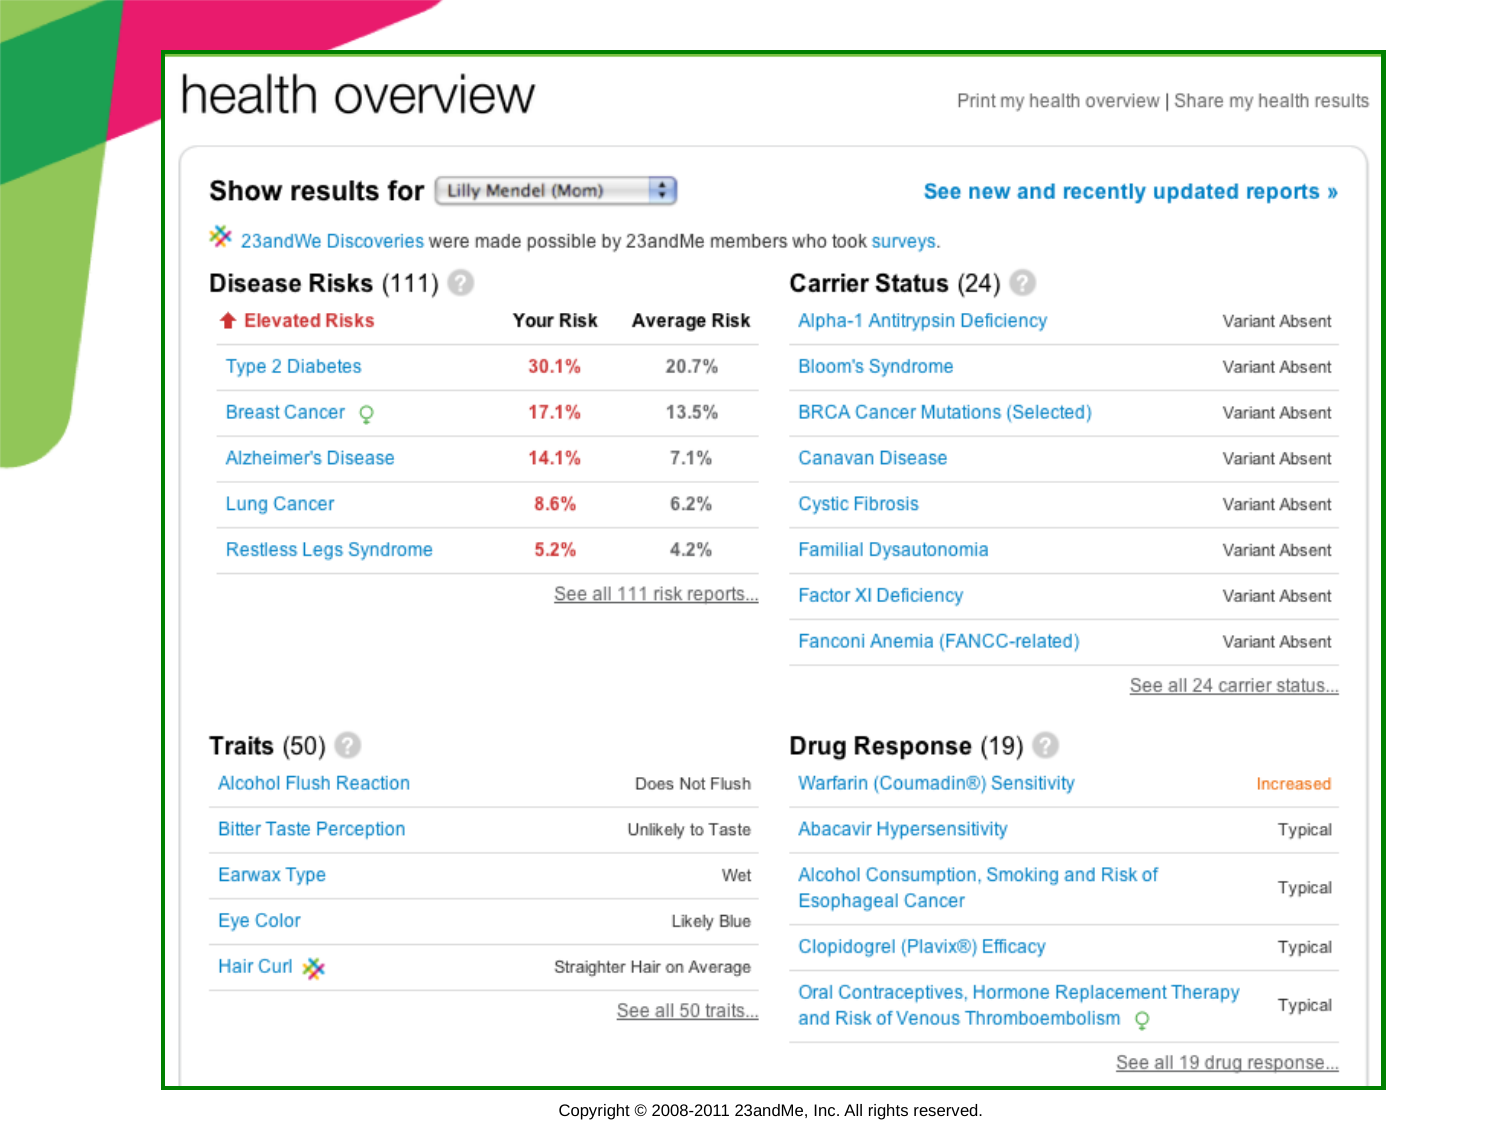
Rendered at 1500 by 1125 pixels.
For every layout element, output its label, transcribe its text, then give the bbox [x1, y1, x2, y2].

picture [0, 0, 1382, 1086]
text_box Copyright © 2008-2011 23andMe, Inc. All rights reserved. [547, 1094, 1005, 1125]
